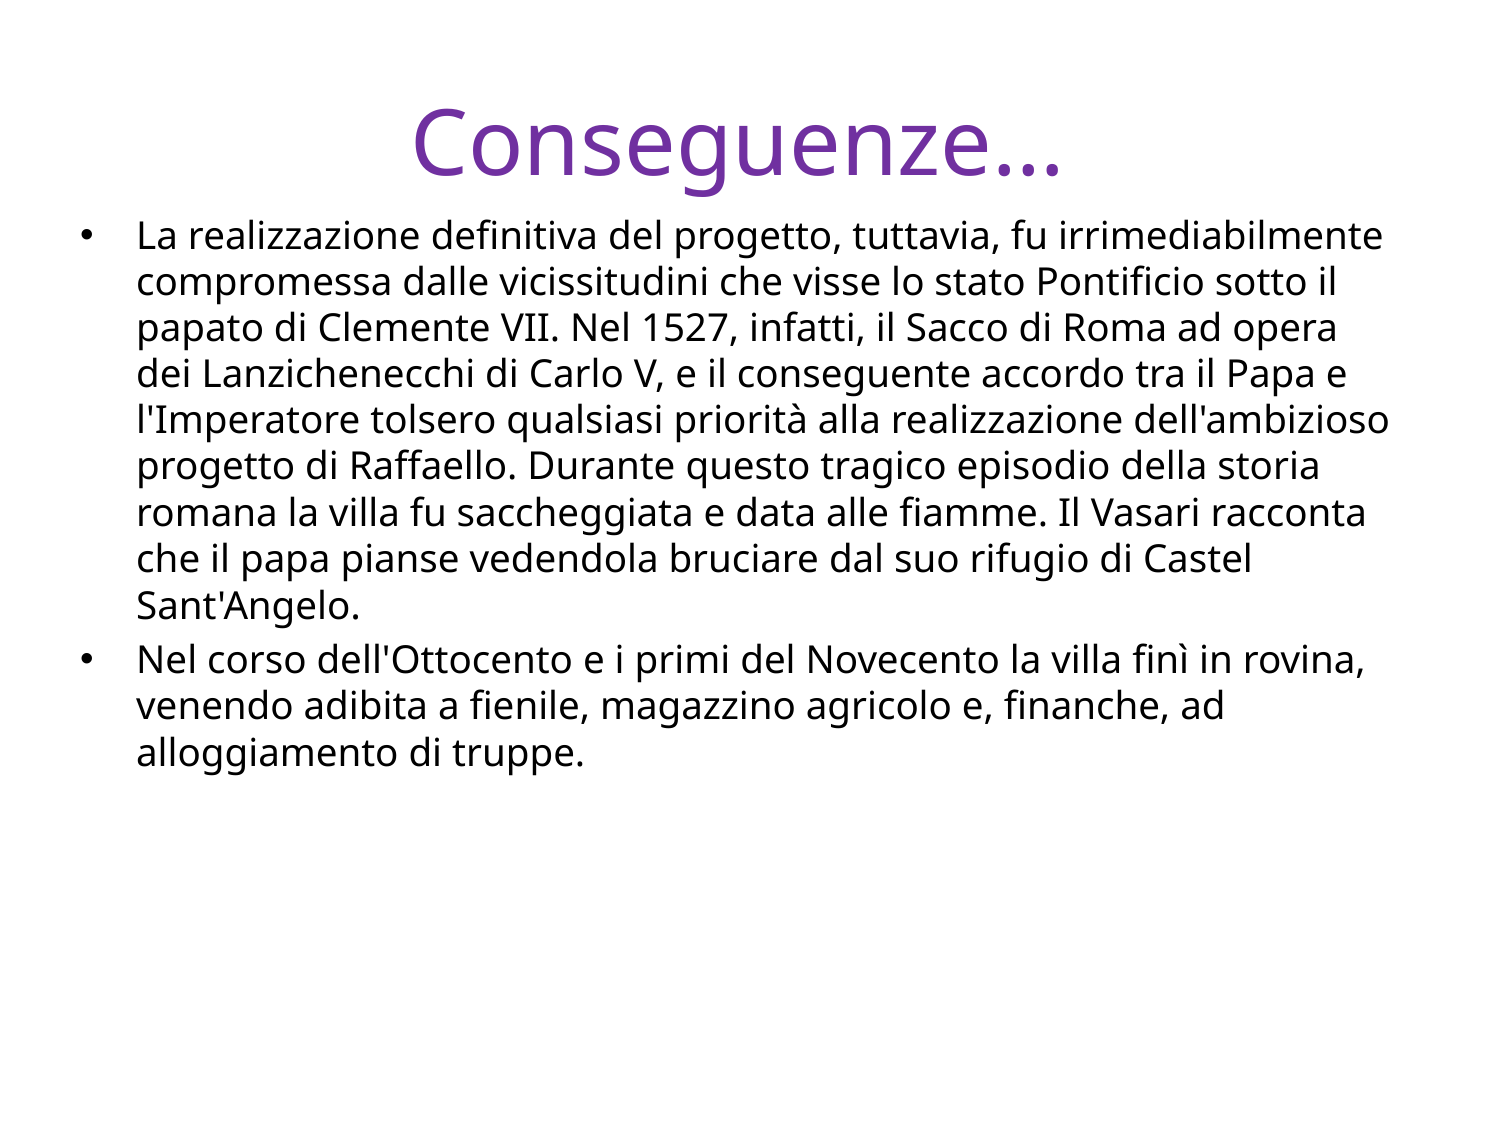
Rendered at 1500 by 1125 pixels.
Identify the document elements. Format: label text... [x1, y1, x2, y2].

list La realizzazione definitiva del progetto, tuttavia, fu irrimediabilmente compromessa dalle vicissitudini che visse lo stato Pontificio sotto il papato di Clemente VII. Nel 1527, infatti, il Sacco di Roma ad opera dei Lanzichenecchi di Carlo V, e il conseguente accordo tra il Papa e l'Imperatore tolsero qualsiasi priorità alla realizzazione dell'ambizioso progetto di Raffaello. Durante questo tragico episodio della storia romana la villa fu saccheggiata e data alle fiamme. Il Vasari racconta che il papa pianse vedendola bruciare dal suo rifugio di Castel Sant'Angelo. Nel corso dell'Ottocento e i primi del Novecento la villa finì in rovina, venendo adibita a fienile, magazzino agricolo e, finanche, ad alloggiamento di truppe. [64, 149, 1415, 1125]
title Conseguenze… [75, 45, 1425, 233]
